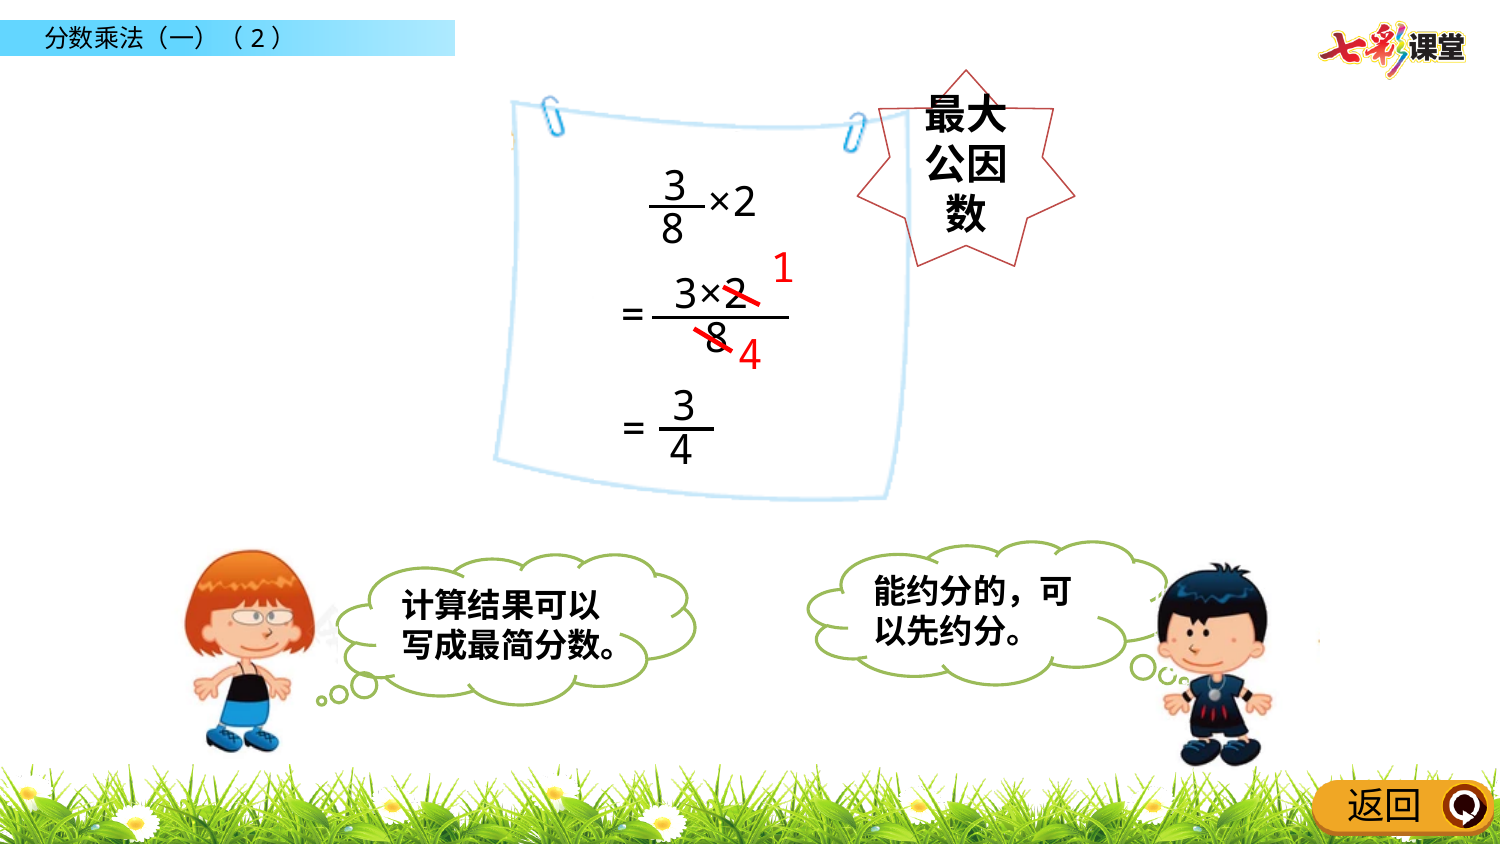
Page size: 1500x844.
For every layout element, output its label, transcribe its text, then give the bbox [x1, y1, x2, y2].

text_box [808, 532, 1321, 786]
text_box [171, 541, 696, 759]
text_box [606, 371, 715, 482]
text_box 最大公因数 [920, 69, 1076, 267]
picture [0, 764, 1500, 844]
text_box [478, 78, 916, 507]
picture [1316, 20, 1468, 80]
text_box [722, 286, 760, 306]
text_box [605, 259, 789, 370]
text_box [646, 150, 705, 258]
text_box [693, 328, 733, 352]
